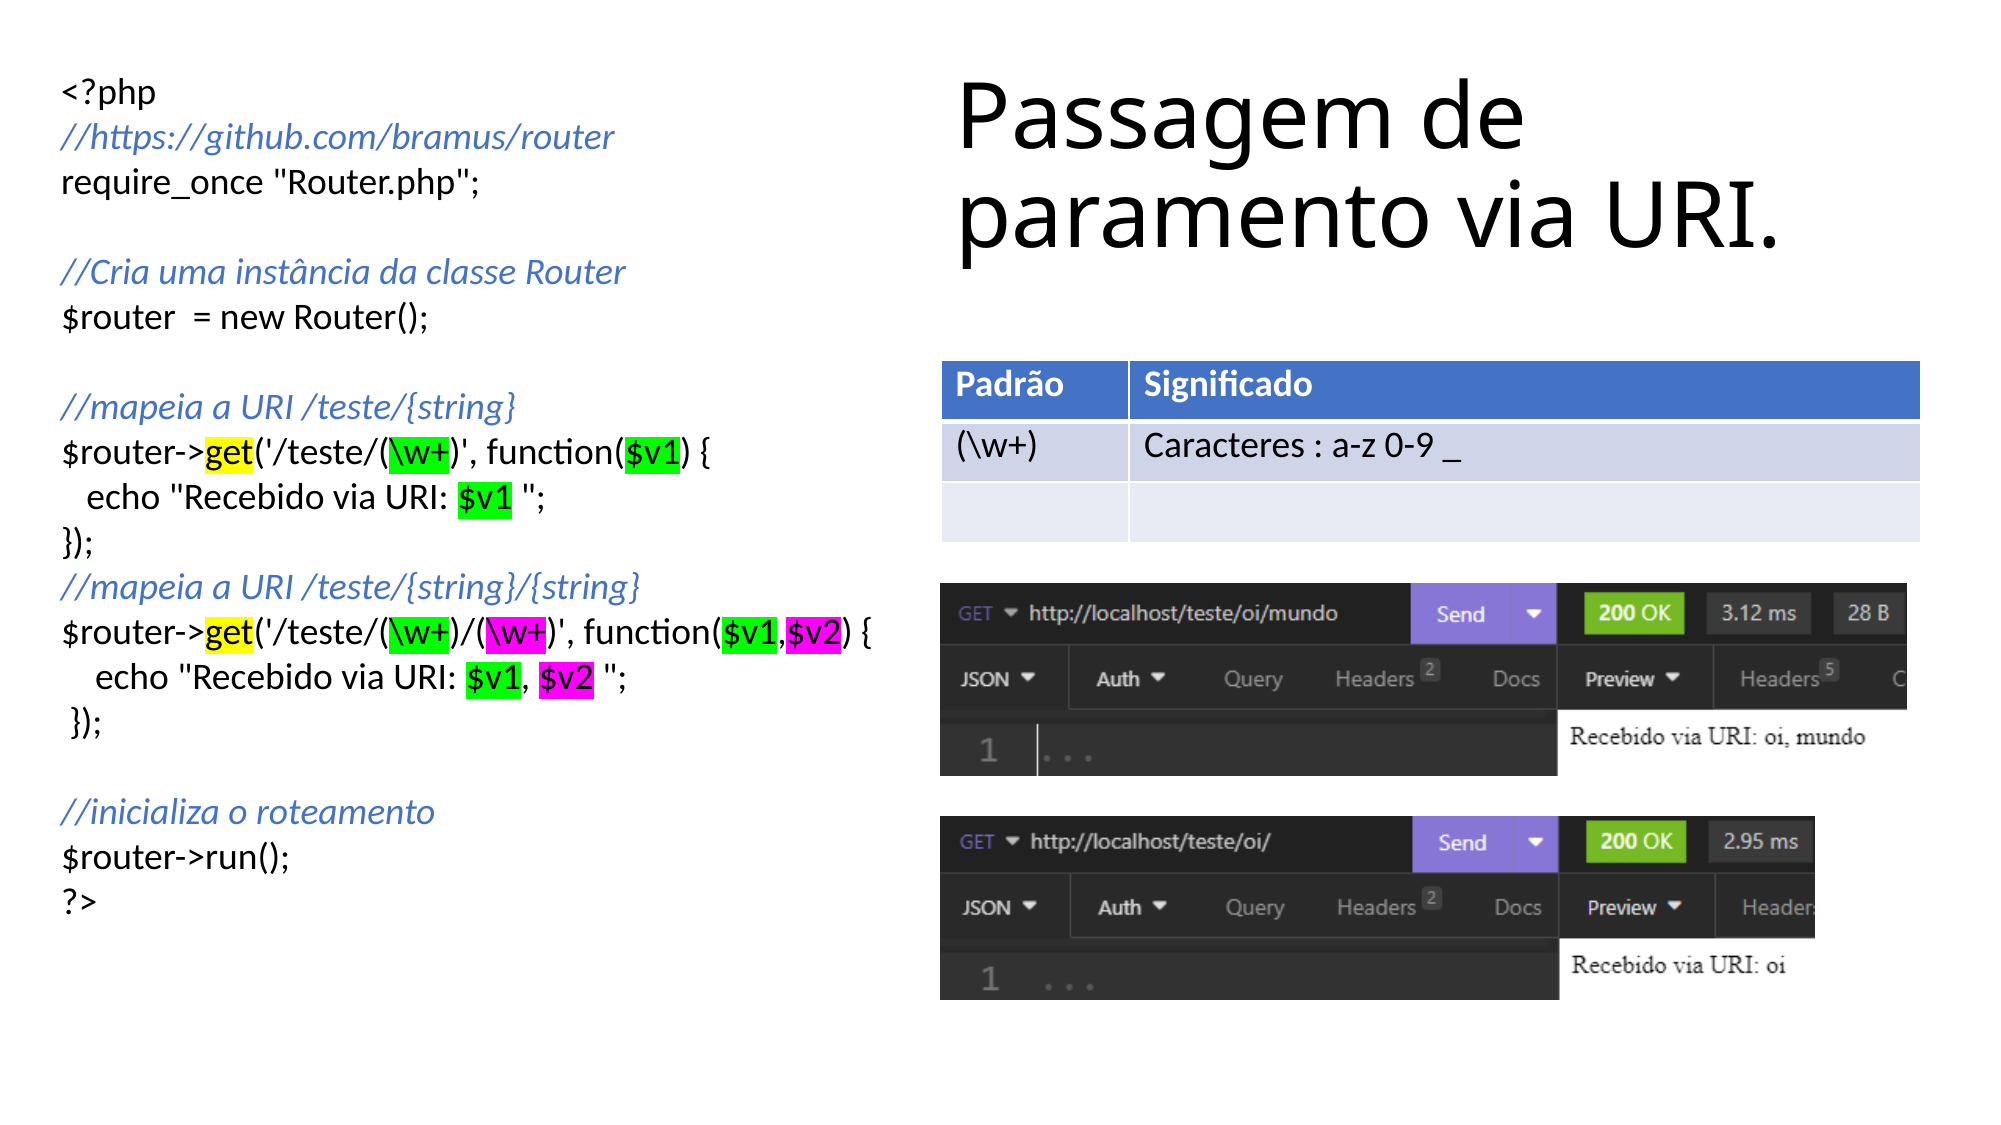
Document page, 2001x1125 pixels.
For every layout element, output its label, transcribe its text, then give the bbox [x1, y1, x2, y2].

table_cell (\w+) [942, 424, 1128, 481]
table_cell Caracteres : a-z 0-9 _ [1130, 424, 1920, 481]
picture [940, 583, 1907, 776]
title Passagem de paramento via URI. [940, 59, 1863, 278]
table_cell [1130, 483, 1920, 542]
table_header Padrão [942, 361, 1128, 419]
table_cell [942, 483, 1128, 542]
table_header Significado [1130, 361, 1920, 419]
text_box <?php //https://github.com/bramus/router require_once "Router.php"; //Cria uma instância da classe Router $router = new Router(); //mapeia a URI /teste/{string} $router->get('/teste/(\w+)', function($v1) { echo "Recebido via URI: $v1 "; }); //mapeia a URI /teste/{string}/{string} $router->get('/teste/(\w+)/(\w+)', function($v1,$v2) { echo "Recebido via URI: $v1, $v2 "; }); //inicializa o roteamento $router->run(); ?> [46, 59, 888, 930]
picture [940, 816, 1815, 1000]
